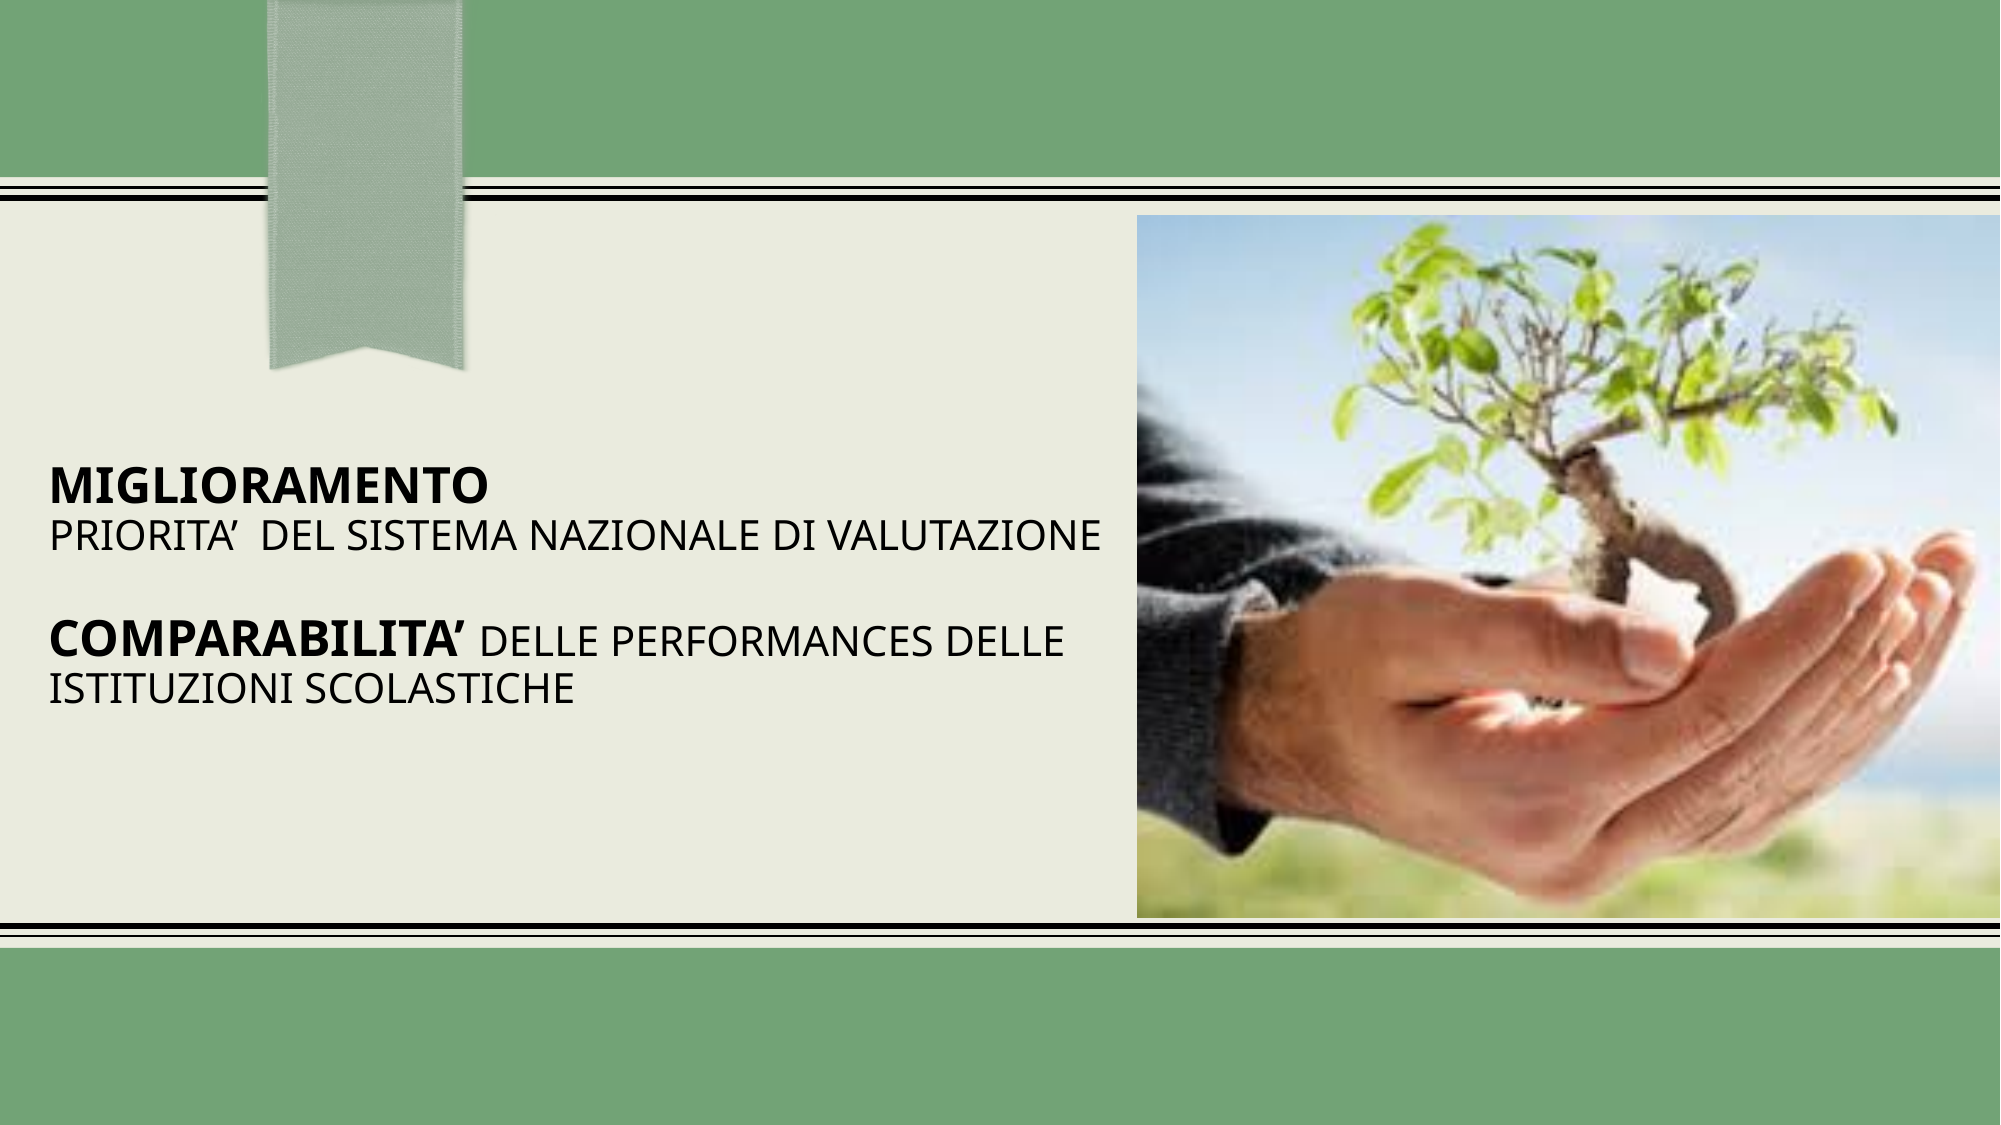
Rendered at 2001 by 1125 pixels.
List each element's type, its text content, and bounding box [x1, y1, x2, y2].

title MIGLIORAMENTO PRIORITA’ DEL SISTEMA NAZIONALE DI VALUTAZIONE COMPARABILITA’ DELLE PERFORMANCES DELLE ISTITUZIONI SCOLASTICHE [48, 375, 1123, 798]
picture [1137, 214, 2000, 918]
